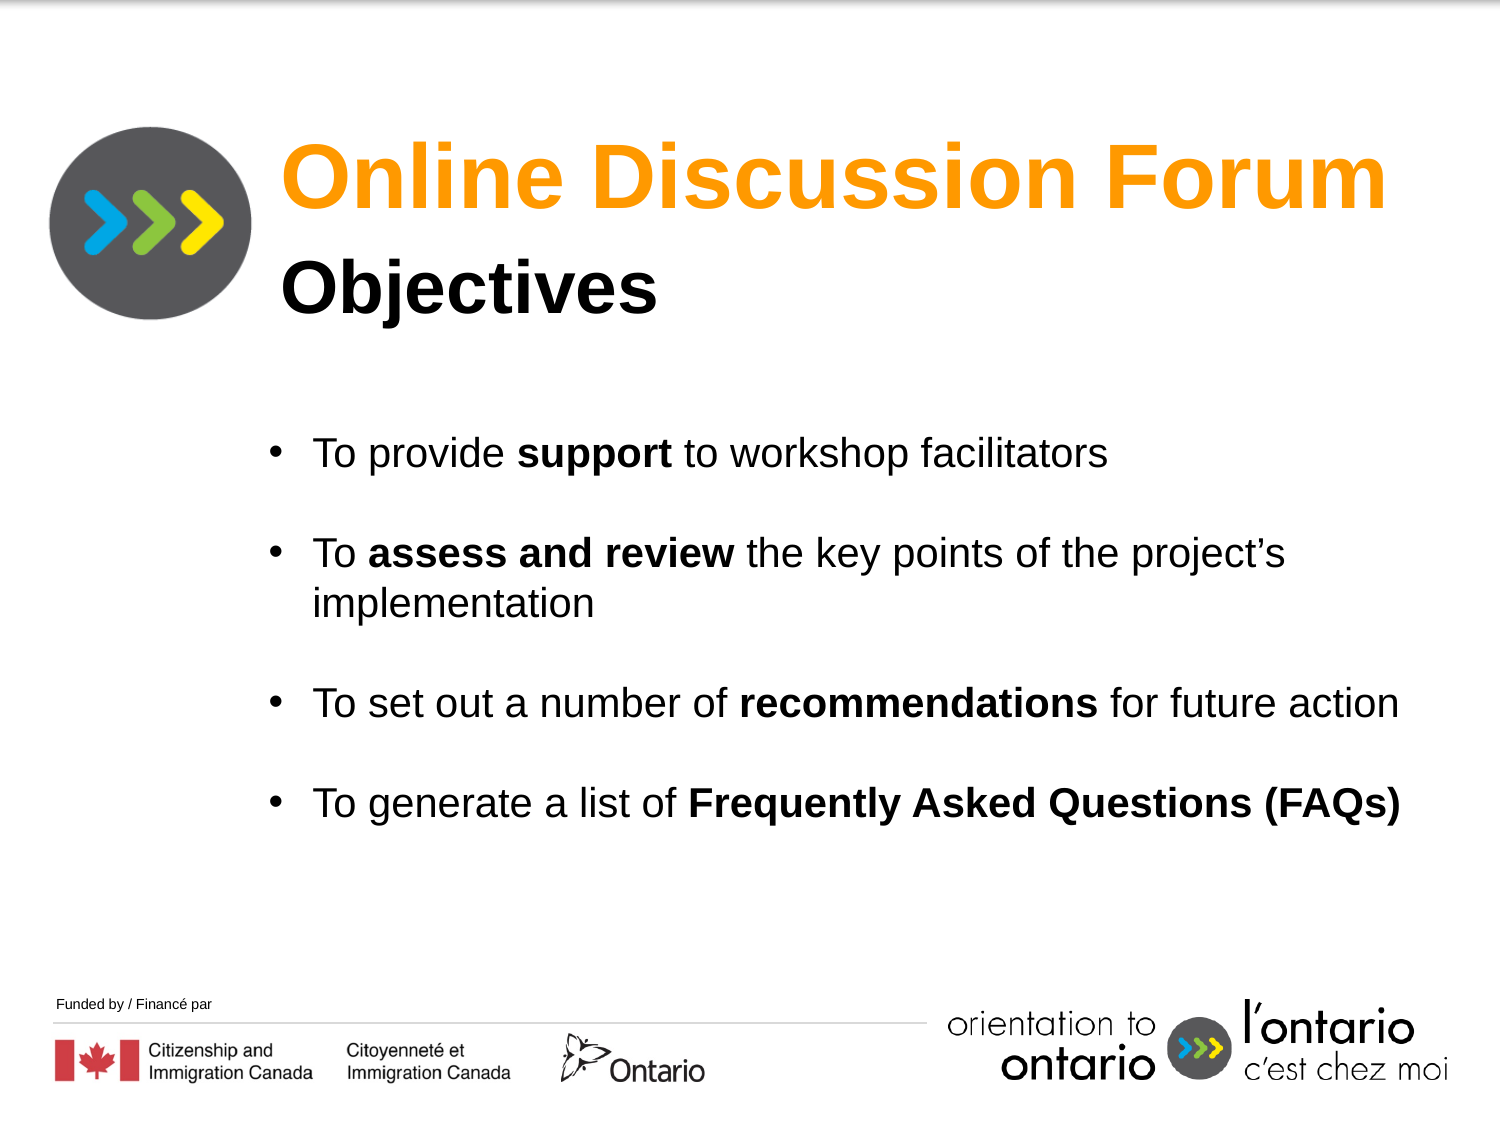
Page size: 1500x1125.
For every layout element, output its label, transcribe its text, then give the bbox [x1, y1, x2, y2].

text_box Online Discussion Forum [270, 109, 1412, 235]
text_box To provide support to workshop facilitators To assess and review the key points of the project’s implementation To set out a number of recommendations for future action To generate a list of Frequently Asked Questions (FAQs) [253, 373, 1435, 884]
picture [948, 999, 1447, 1080]
picture [36, 108, 269, 334]
text_box Objectives [272, 231, 1294, 337]
picture [51, 1032, 514, 1091]
picture [561, 1032, 705, 1083]
